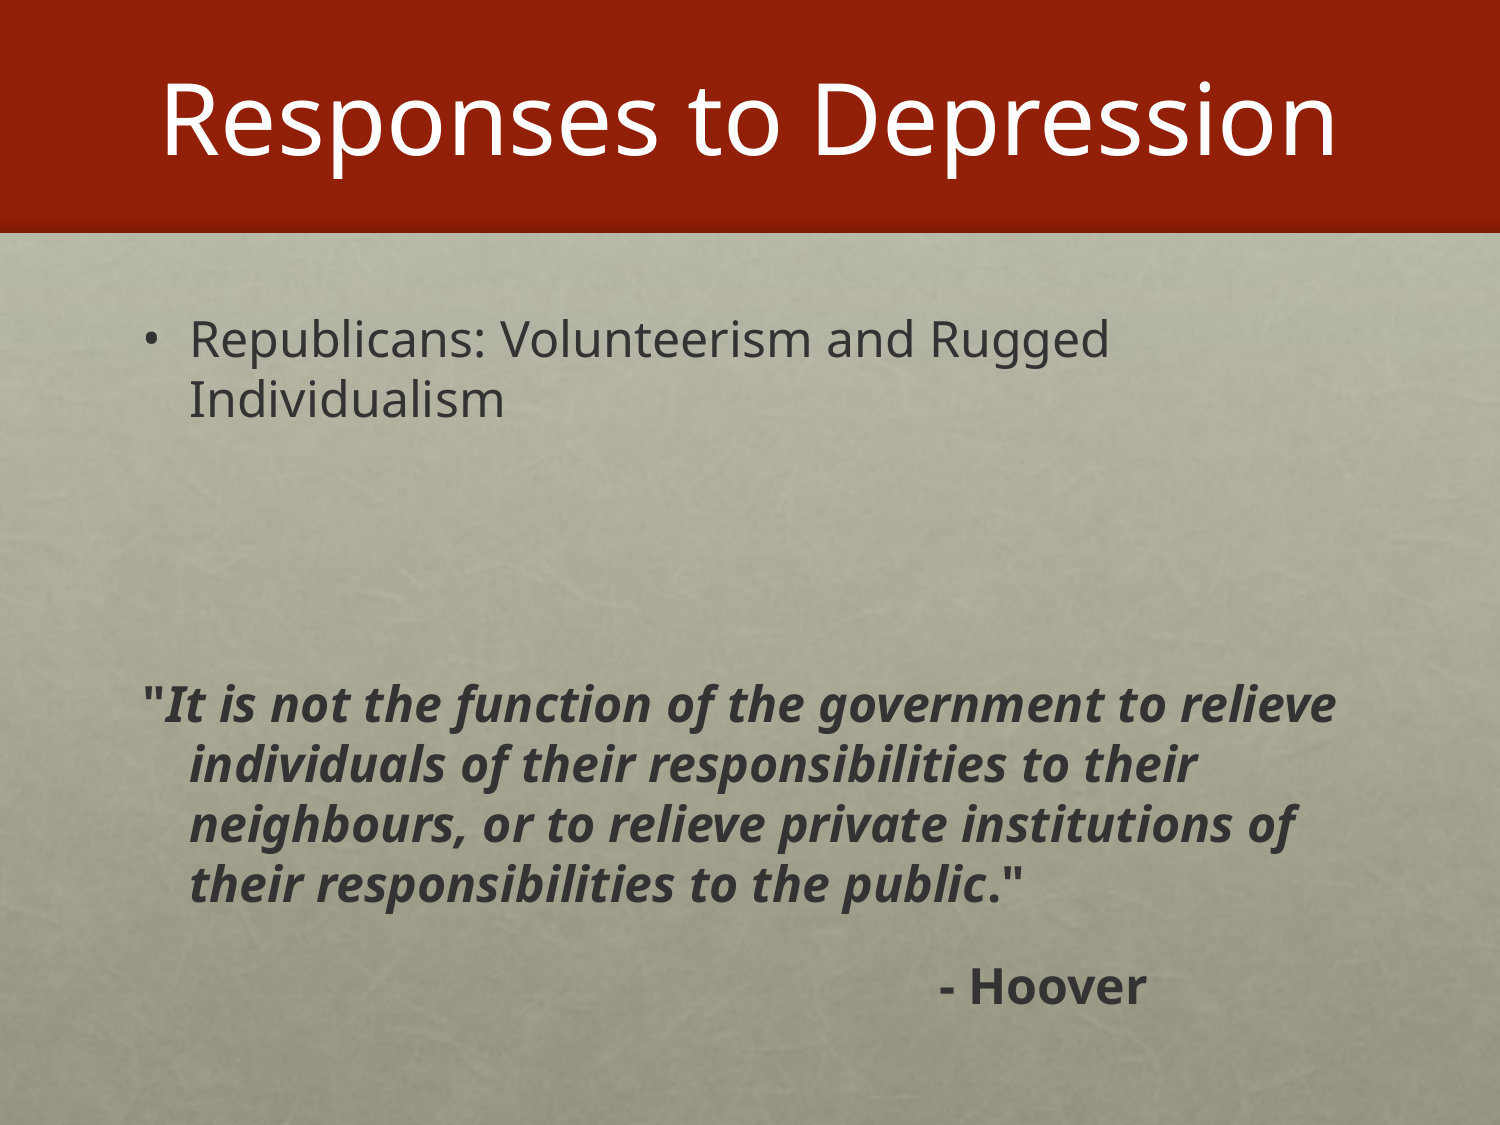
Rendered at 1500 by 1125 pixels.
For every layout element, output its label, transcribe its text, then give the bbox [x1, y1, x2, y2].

picture [0, 214, 1500, 1125]
list Republicans: Volunteerism and Rugged Individualism "It is not the function of the government to relieve individuals of their responsibilities to their neighbours, or to relieve private institutions of their responsibilities to the public." - Hoover [127, 299, 1372, 1005]
title Responses to Depression [127, 10, 1372, 221]
